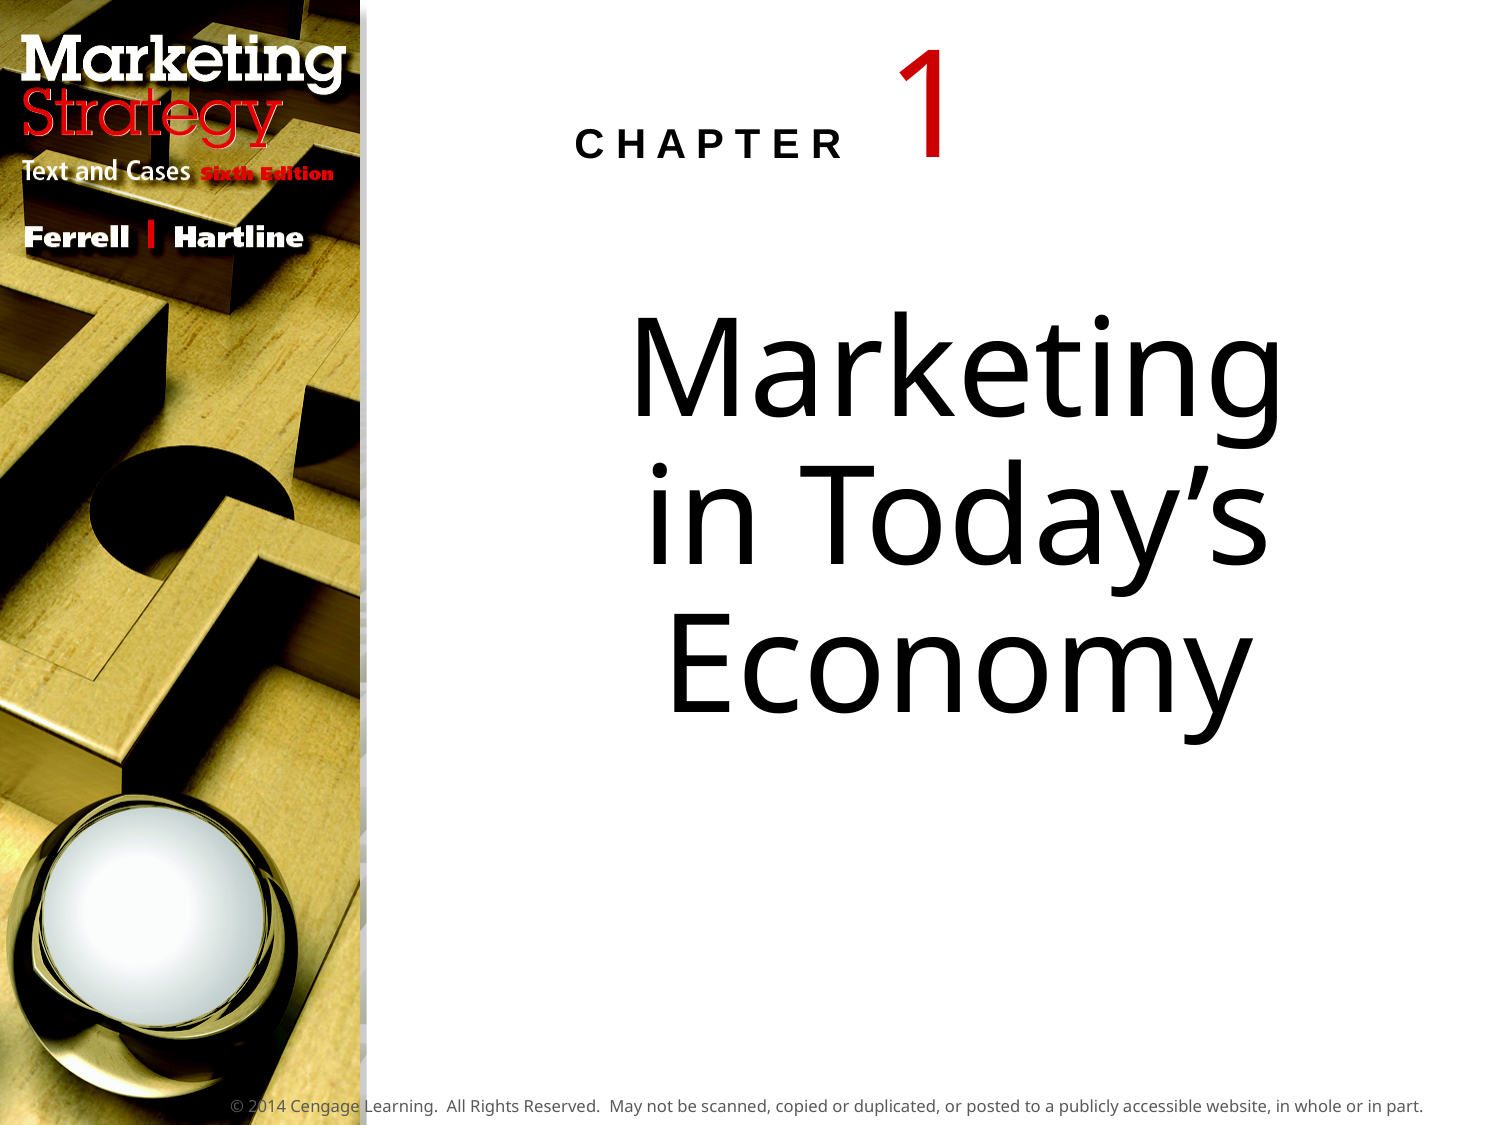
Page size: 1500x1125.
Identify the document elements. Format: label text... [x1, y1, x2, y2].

picture [0, 0, 367, 1125]
title Marketing in Today’s Economy [541, 287, 1374, 957]
